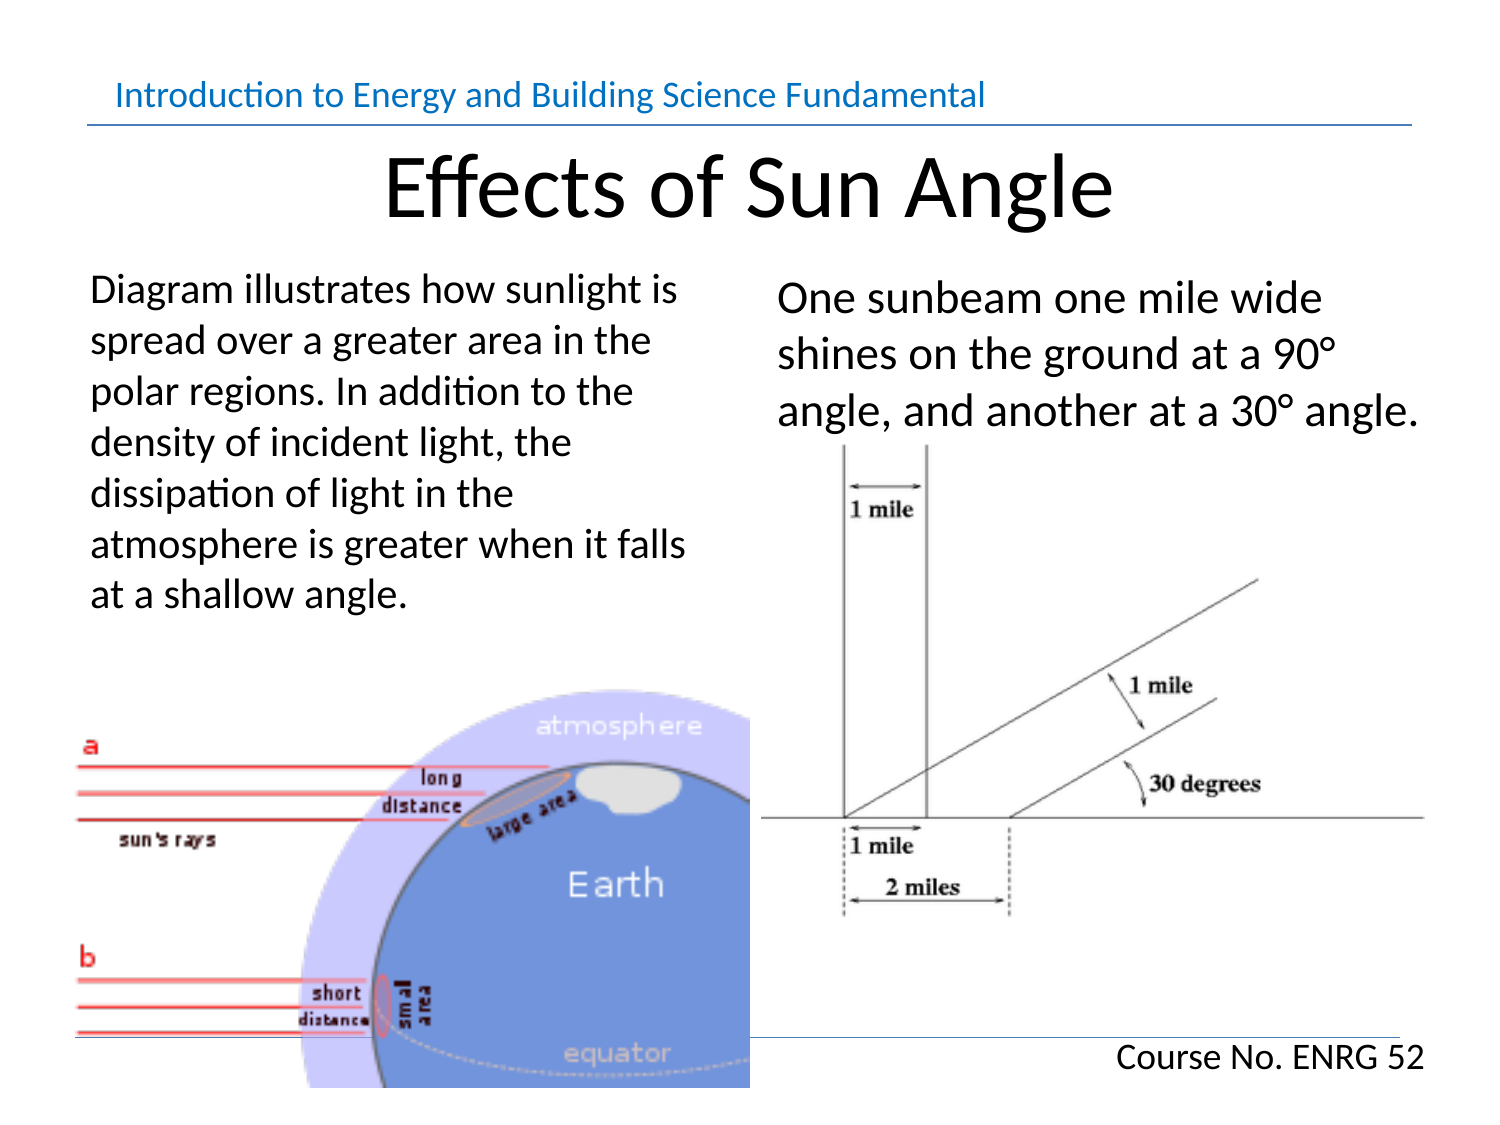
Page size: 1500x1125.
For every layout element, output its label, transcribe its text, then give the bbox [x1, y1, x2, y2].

list One sunbeam one mile wide shines on the ground at a 90° angle, and another at a 30° angle. The one at a shallower angle covers twice as much area with the same amount of light energy [761, 251, 1438, 613]
title Effects of Sun Angle [75, 87, 1425, 275]
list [51, 562, 751, 1088]
list Diagram illustrates how sunlight is spread over a greater area in the polar regions. In addition to the density of incident light, the dissipation of light in the atmosphere is greater when it falls at a shallow angle. [75, 251, 738, 560]
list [761, 444, 1426, 918]
